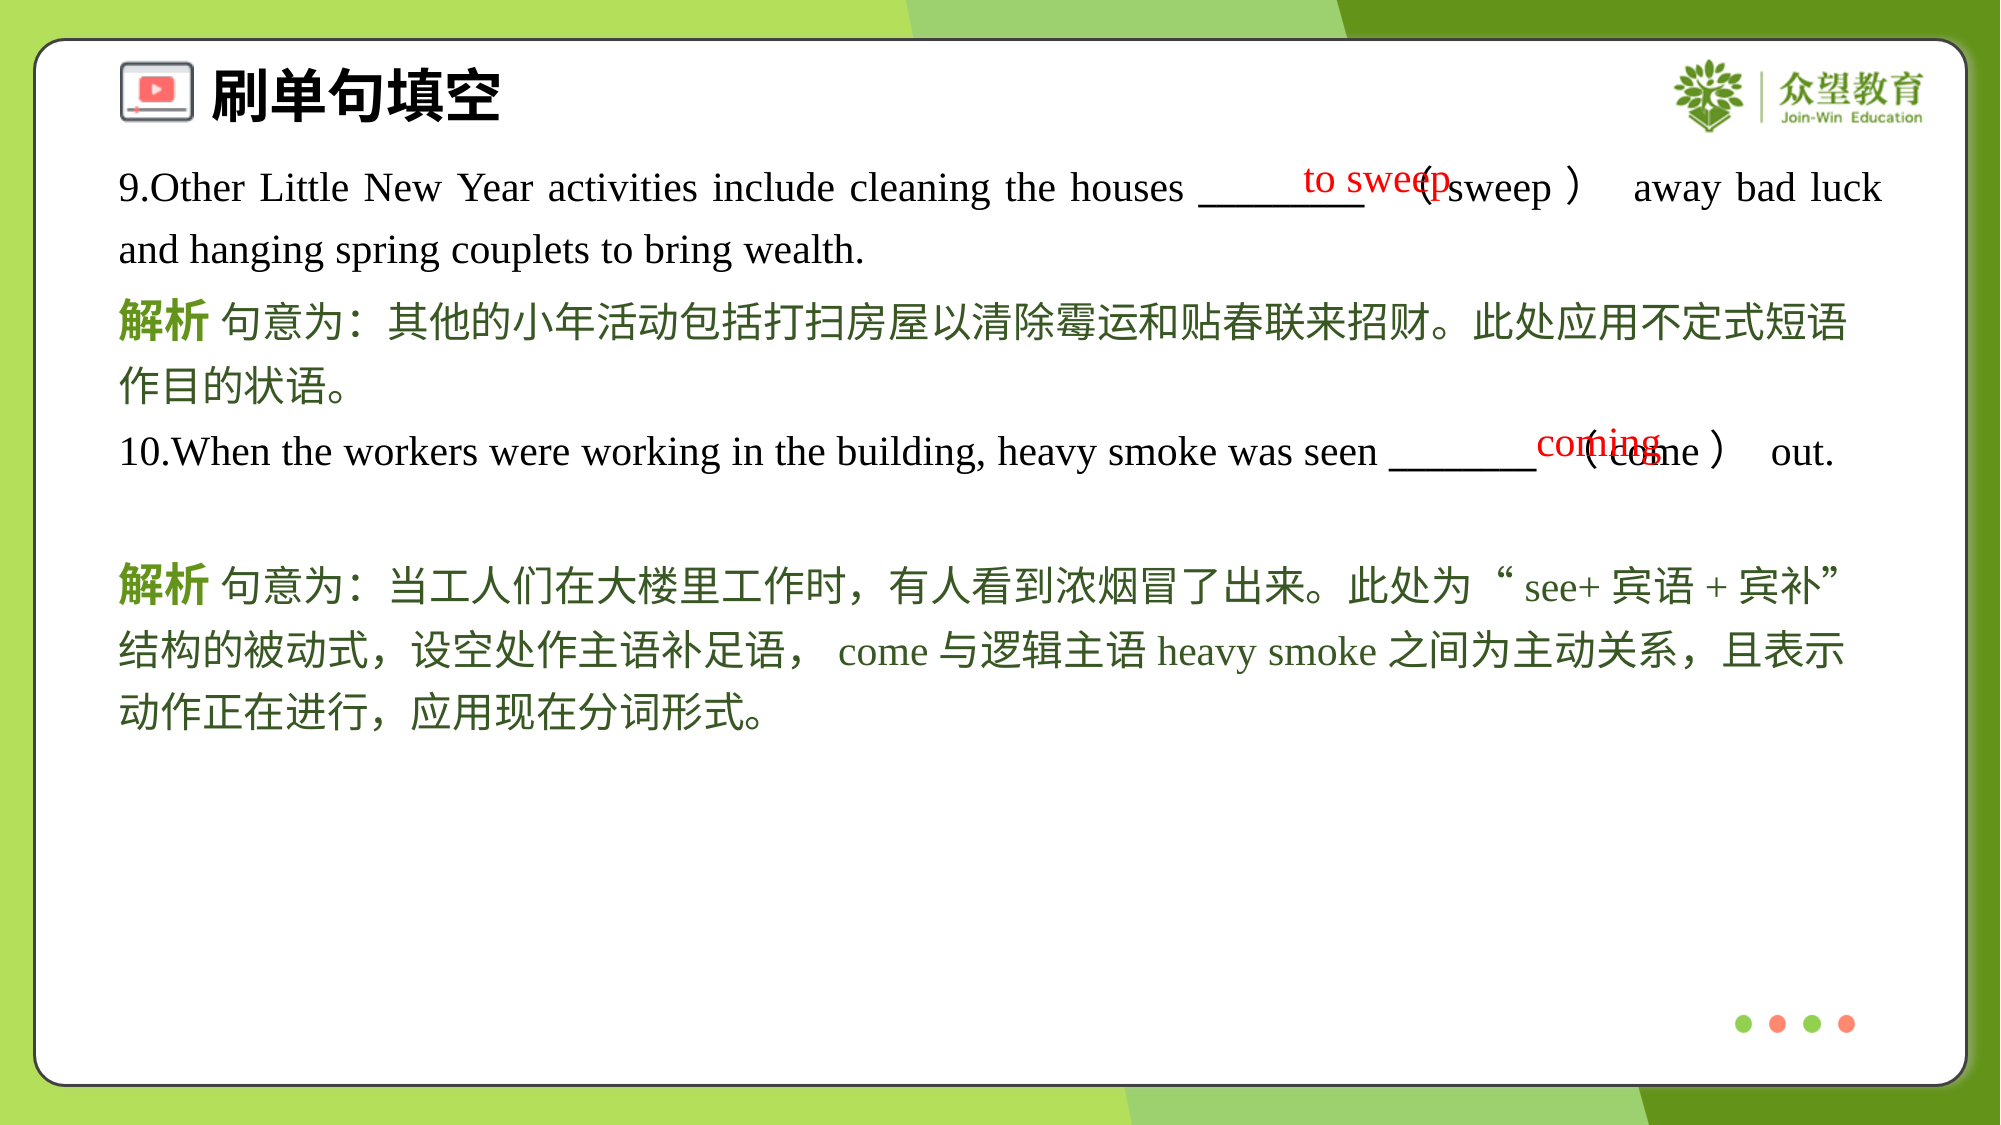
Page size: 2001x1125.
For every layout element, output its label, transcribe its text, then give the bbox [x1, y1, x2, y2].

text_box 10.When the workers were working in the building, heavy smoke was seen ________ （come） out. [118, 411, 1883, 532]
text_box to sweep [1293, 138, 1461, 196]
picture [0, 0, 2000, 1125]
text_box 9.Other Little New Year activities include cleaning the houses _________ （sweep） away bad luck and hanging spring couplets to bring wealth. [118, 146, 1883, 267]
text_box coming [1532, 402, 1667, 461]
text_box 解析 句意为：其他的小年活动包括打扫房屋以清除霉运和贴春联来招财。此处应用不定式短语作目的状语。 [118, 278, 1883, 405]
text_box 解析 句意为：当工人们在大楼里工作时，有人看到浓烟冒了出来。此处为“see+宾语+宾补”结构的被动式，设空处作主语补足语，come与逻辑主语heavy smoke之间为主动关系，且表示动作正在进行，应用现在分词形式。 [118, 542, 1883, 732]
